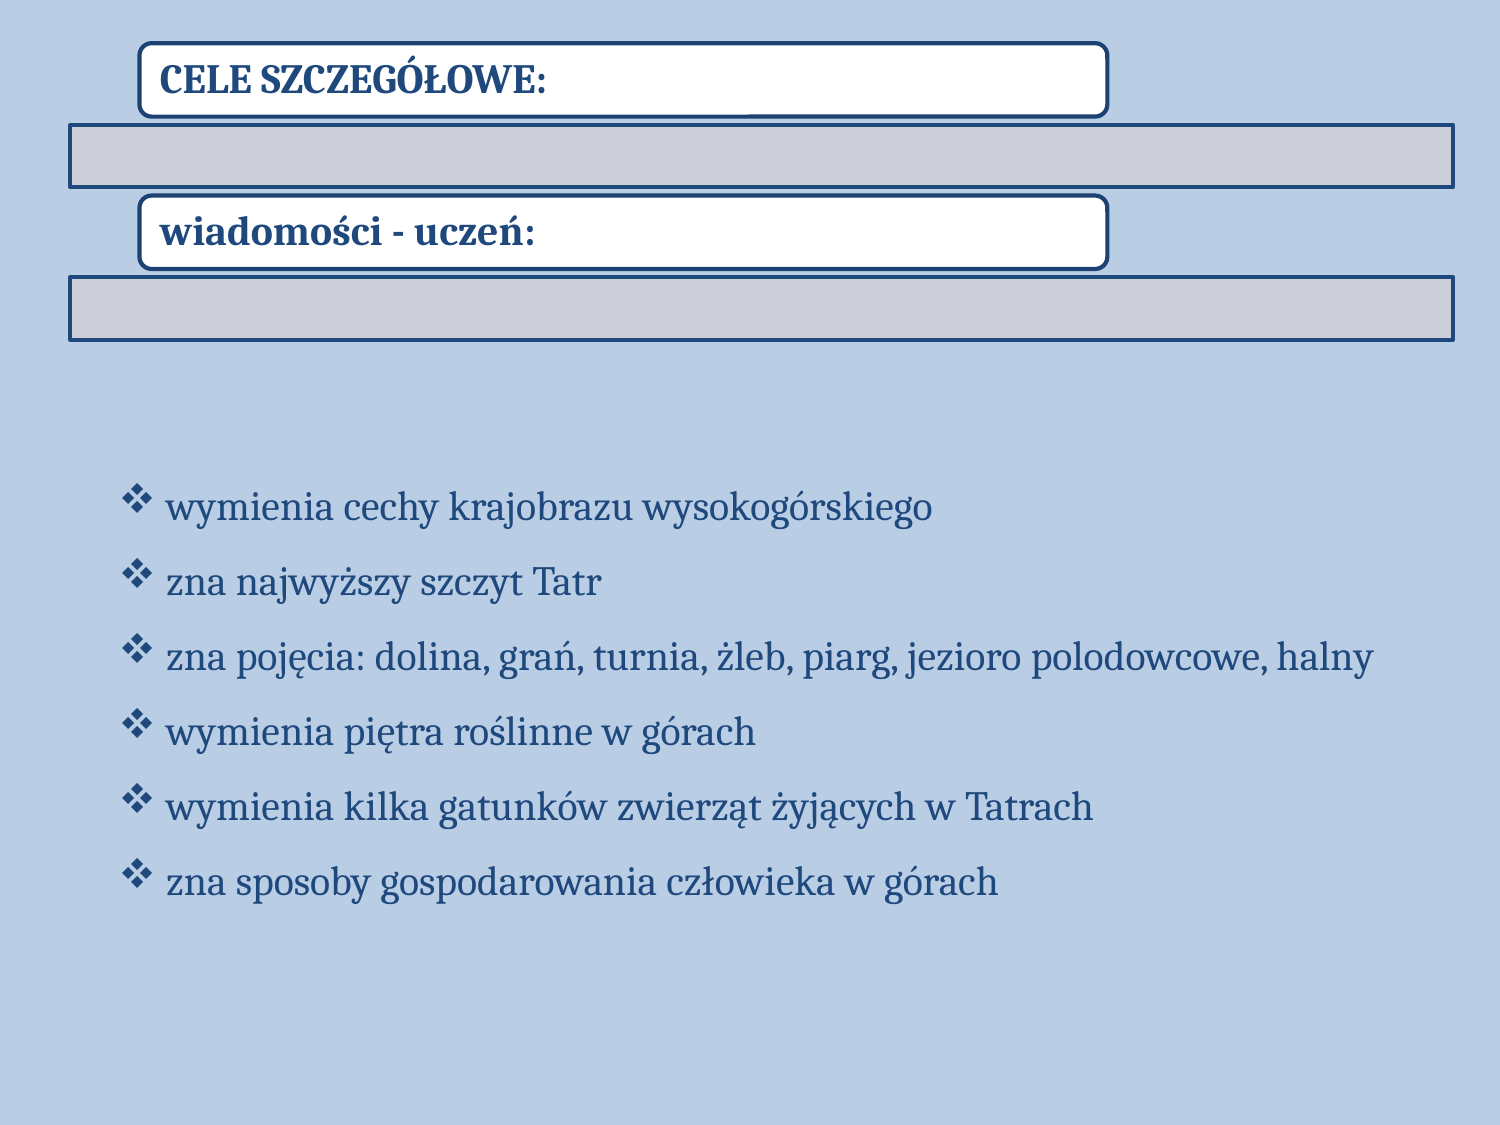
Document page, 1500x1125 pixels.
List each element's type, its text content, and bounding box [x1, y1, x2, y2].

text_box wymienia cechy krajobrazu wysokogórskiego zna najwyższy szczyt Tatr zna pojęcia: dolina, grań, turnia, żleb, piarg, jezioro polodowcowe, halny wymienia piętra roślinne w górach wymienia kilka gatunków zwierząt żyjących w Tatrach zna sposoby gospodarowania człowieka w górach [81, 386, 1465, 1016]
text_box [70, 34, 1454, 341]
